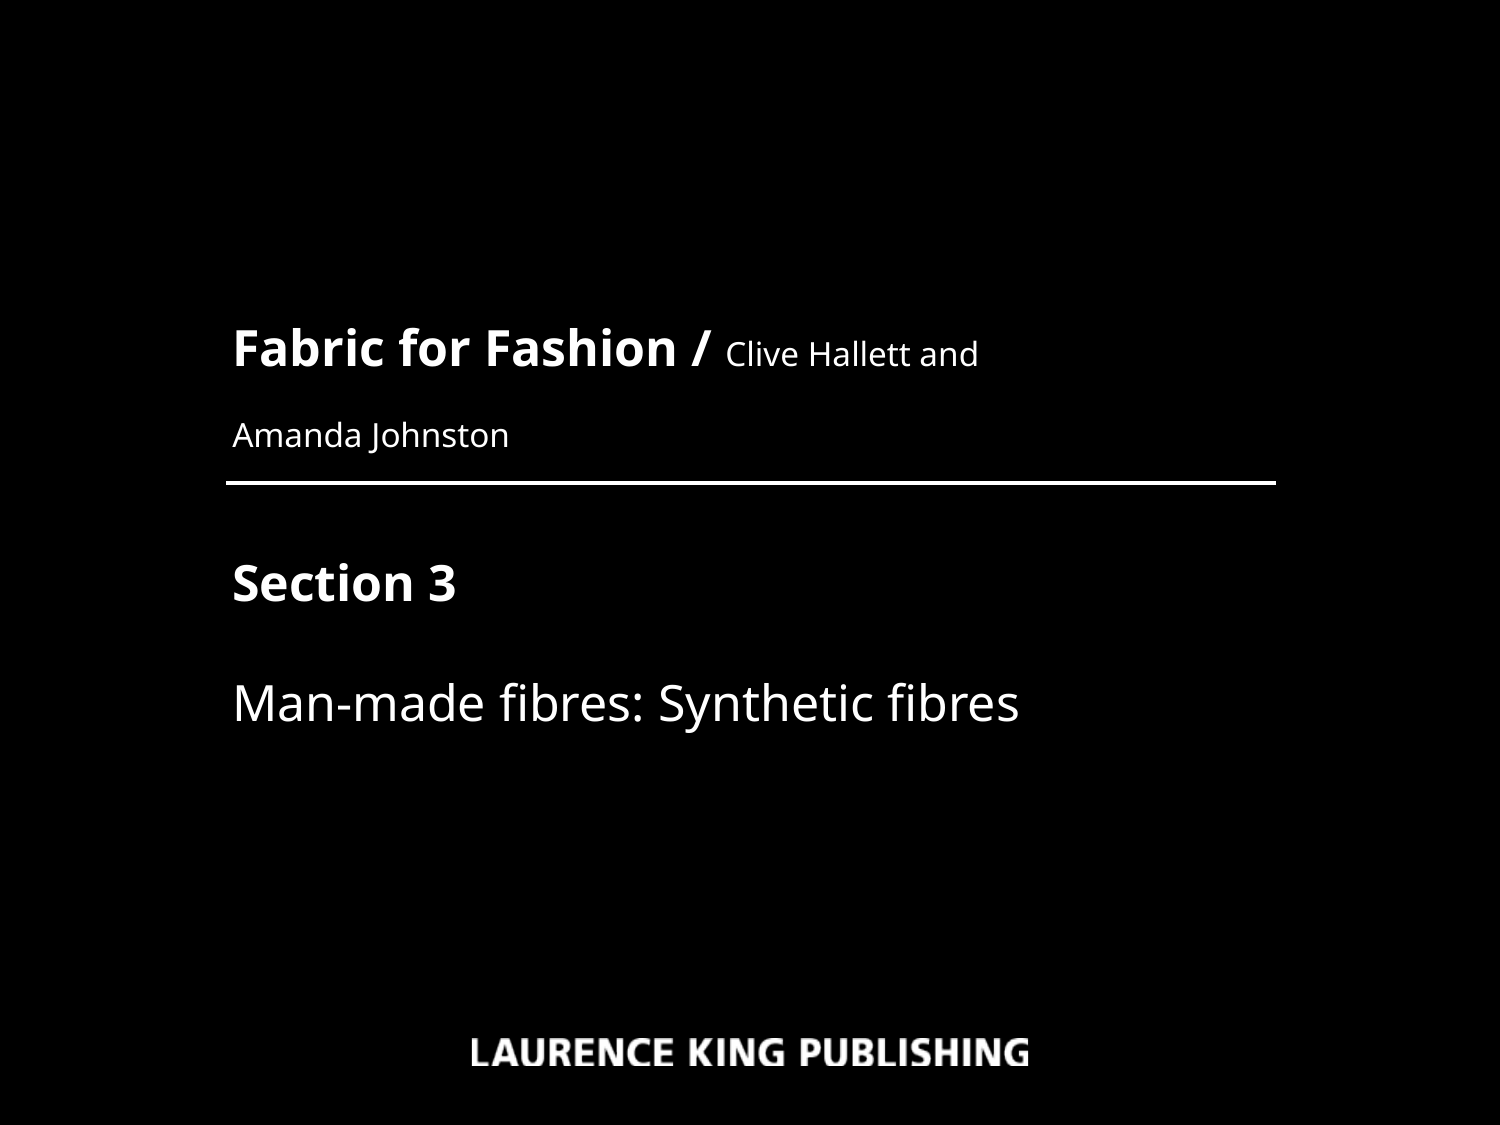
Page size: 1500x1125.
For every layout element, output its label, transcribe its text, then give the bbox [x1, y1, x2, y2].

text_box Fabric for Fashion / Clive Hallett and Amanda Johnston Section 3 Man-made fibres: Synthetic fibres [217, 308, 1276, 739]
